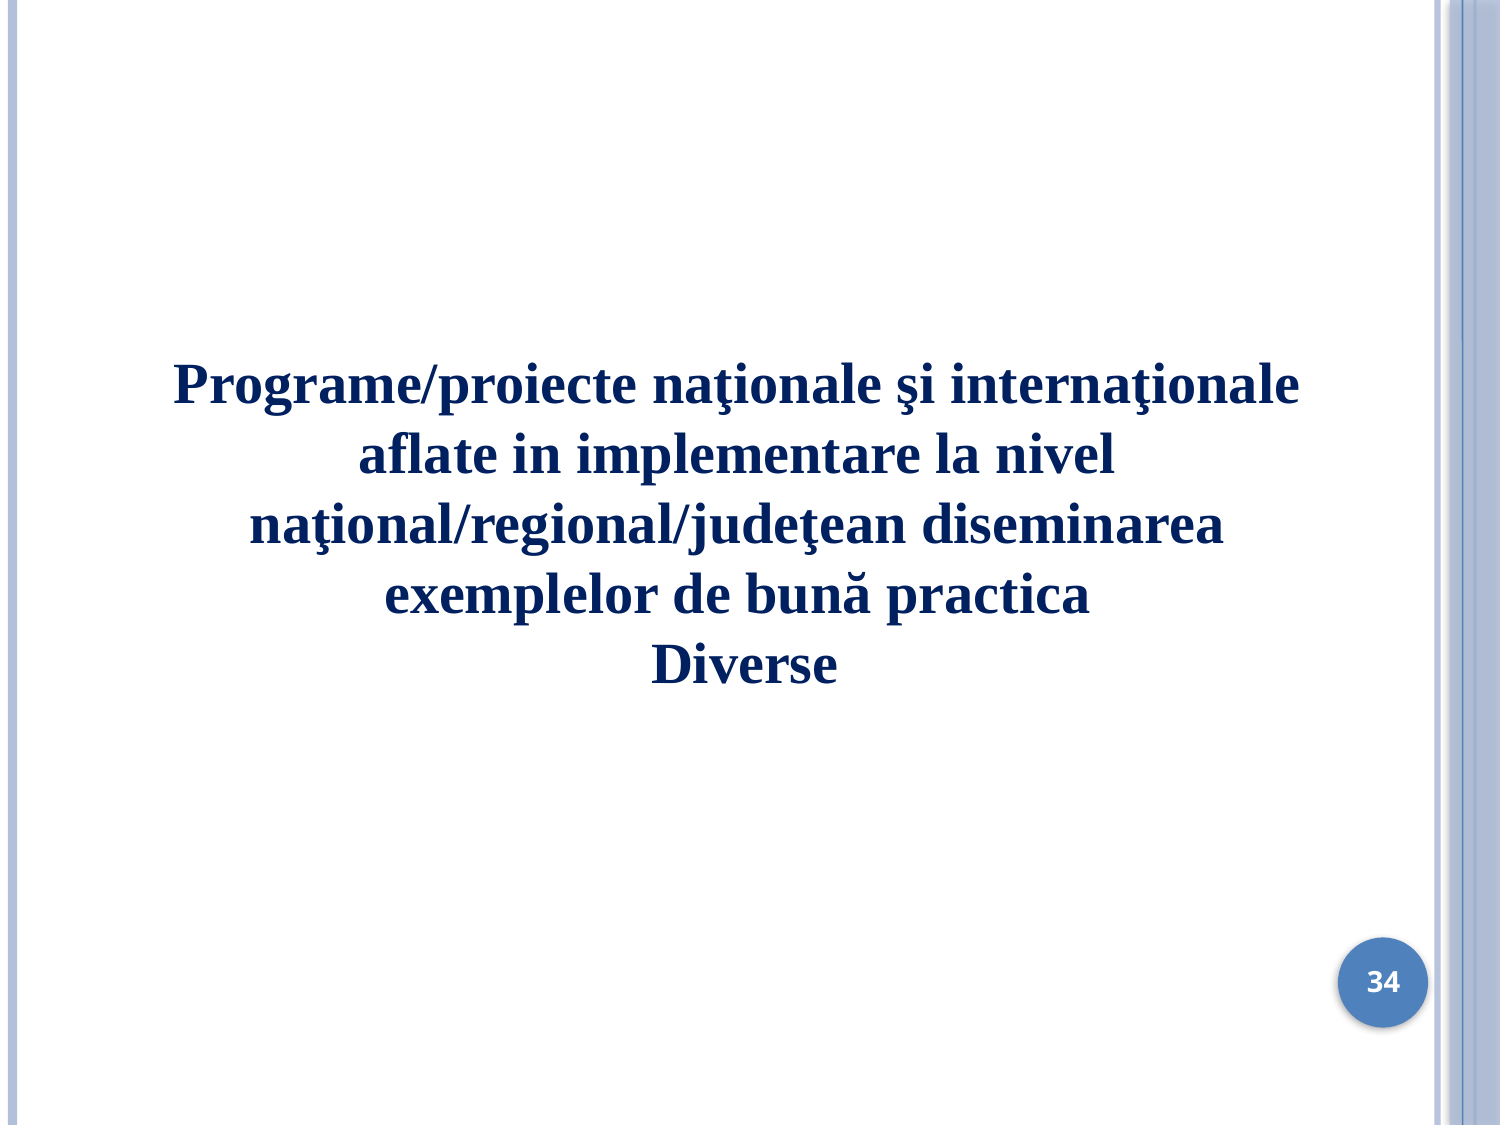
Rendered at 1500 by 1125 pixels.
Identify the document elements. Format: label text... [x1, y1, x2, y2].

text_box Programe/proiecte naţionale şi internaţionale aflate in implementare la nivel naţional/regional/judeţean diseminarea exemplelor de bună practica Diverse [112, 112, 1363, 703]
slide_number 34 [1333, 940, 1434, 1026]
